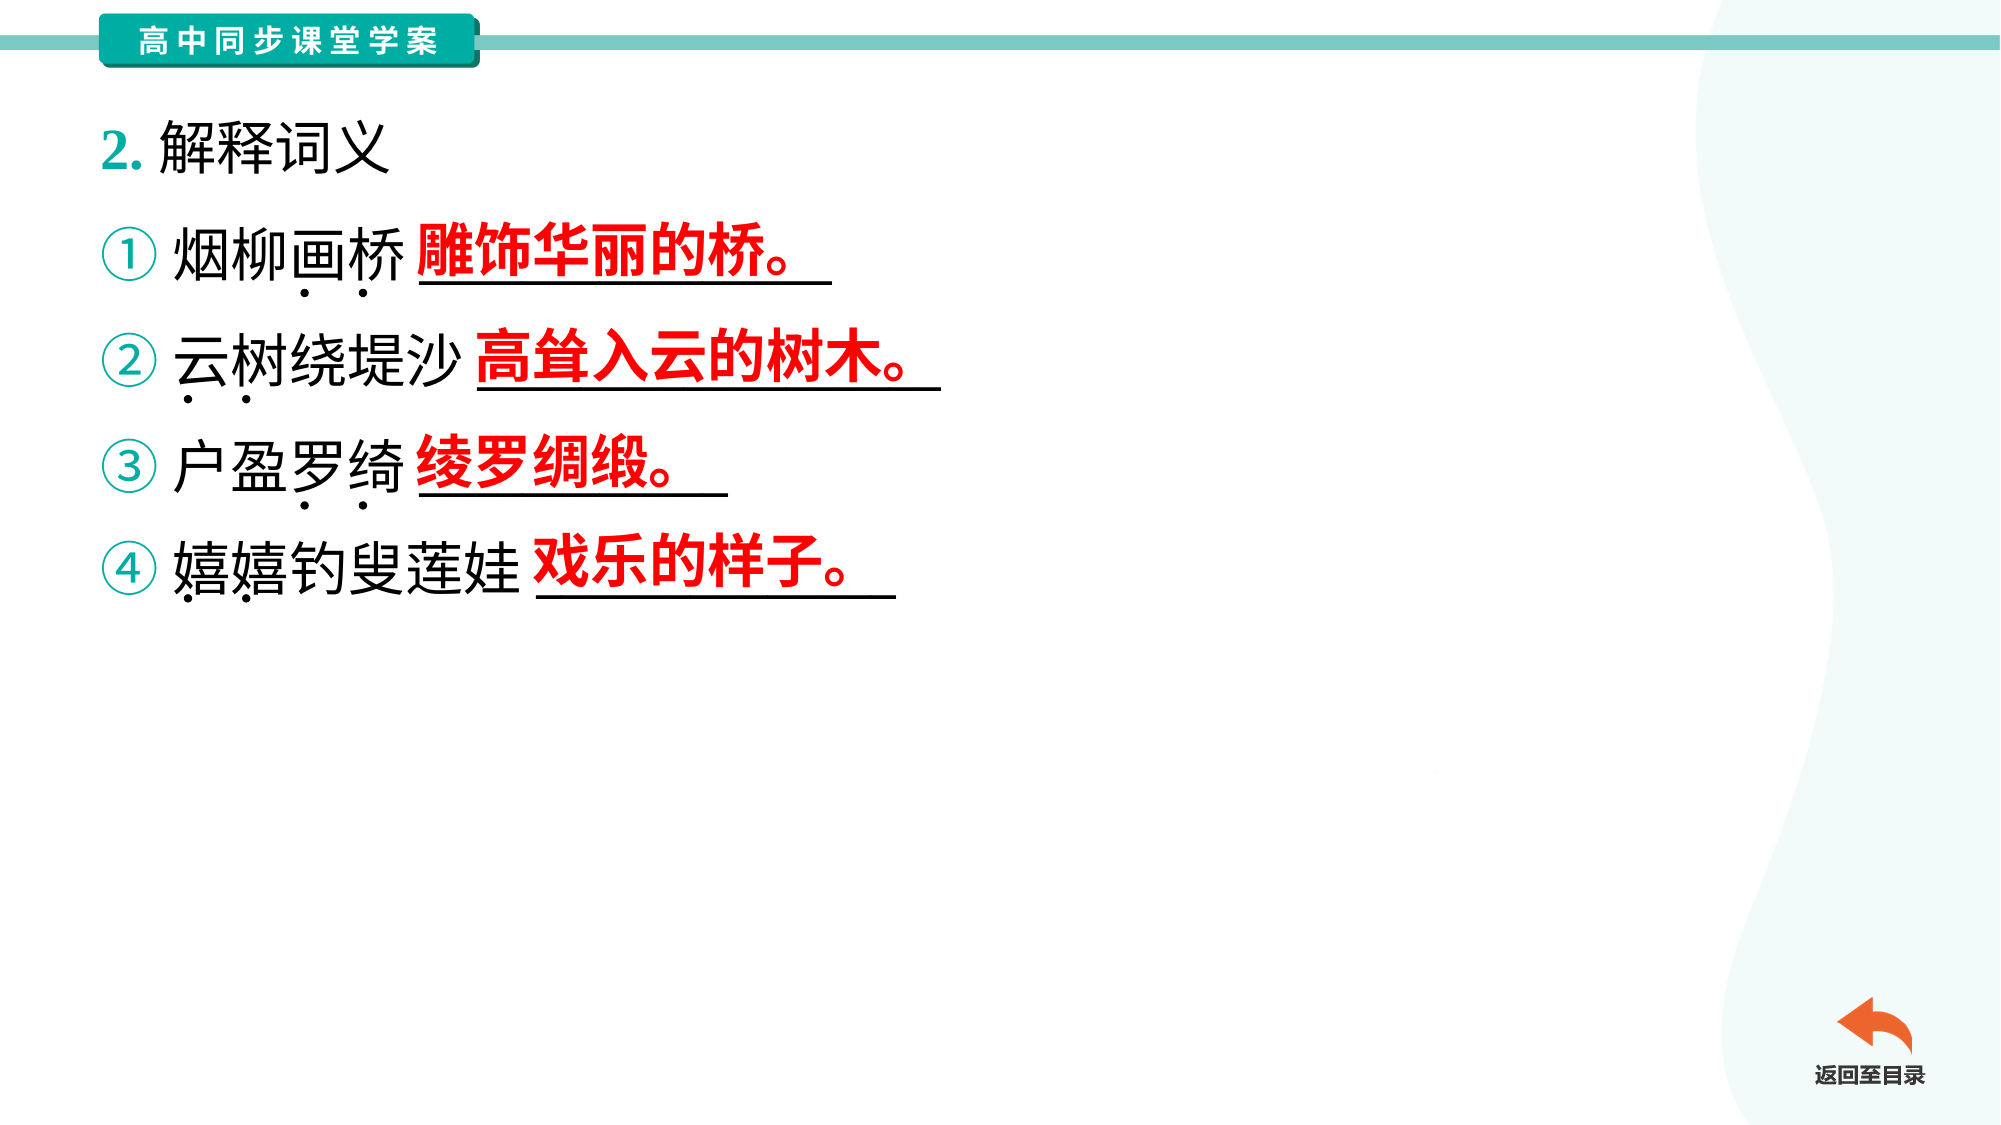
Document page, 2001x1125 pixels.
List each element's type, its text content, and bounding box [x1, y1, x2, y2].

text_box 绫罗绸缎。 [393, 389, 730, 483]
text_box [242, 395, 251, 404]
picture [0, 0, 2000, 1125]
text_box [358, 501, 368, 510]
text_box [300, 501, 309, 510]
text_box [183, 395, 193, 404]
text_box [300, 288, 309, 298]
text_box [242, 594, 251, 603]
text_box [358, 288, 368, 298]
text_box [183, 594, 193, 603]
text_box 高耸入云的树木。 [452, 282, 964, 377]
text_box ①烟柳画桥________________ ②云树绕堤沙__________________ ③户盈罗绮____________ ④嬉嬉钓叟莲娃______________ [100, 181, 1899, 592]
text_box 戏乐的样子。 [510, 491, 905, 583]
text_box 2.解释词义 [100, 76, 1899, 170]
text_box 雕饰华丽的桥。 [393, 176, 847, 271]
